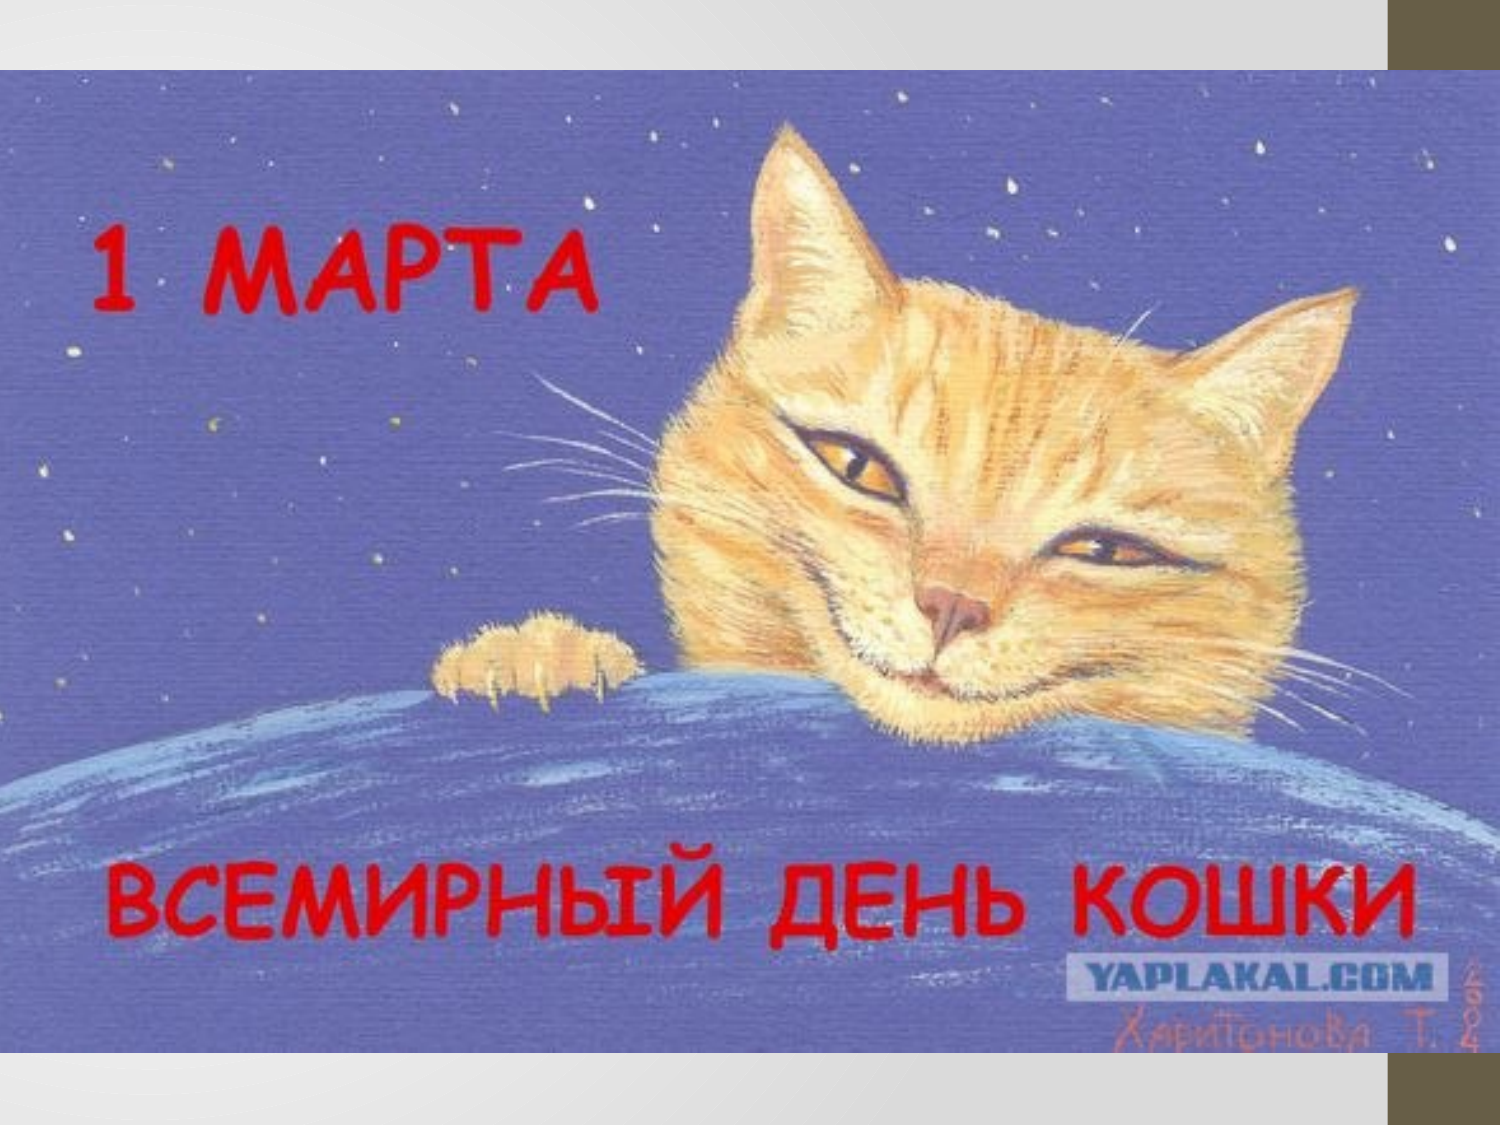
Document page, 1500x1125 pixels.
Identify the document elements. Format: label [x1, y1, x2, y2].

picture [0, 69, 1500, 1053]
